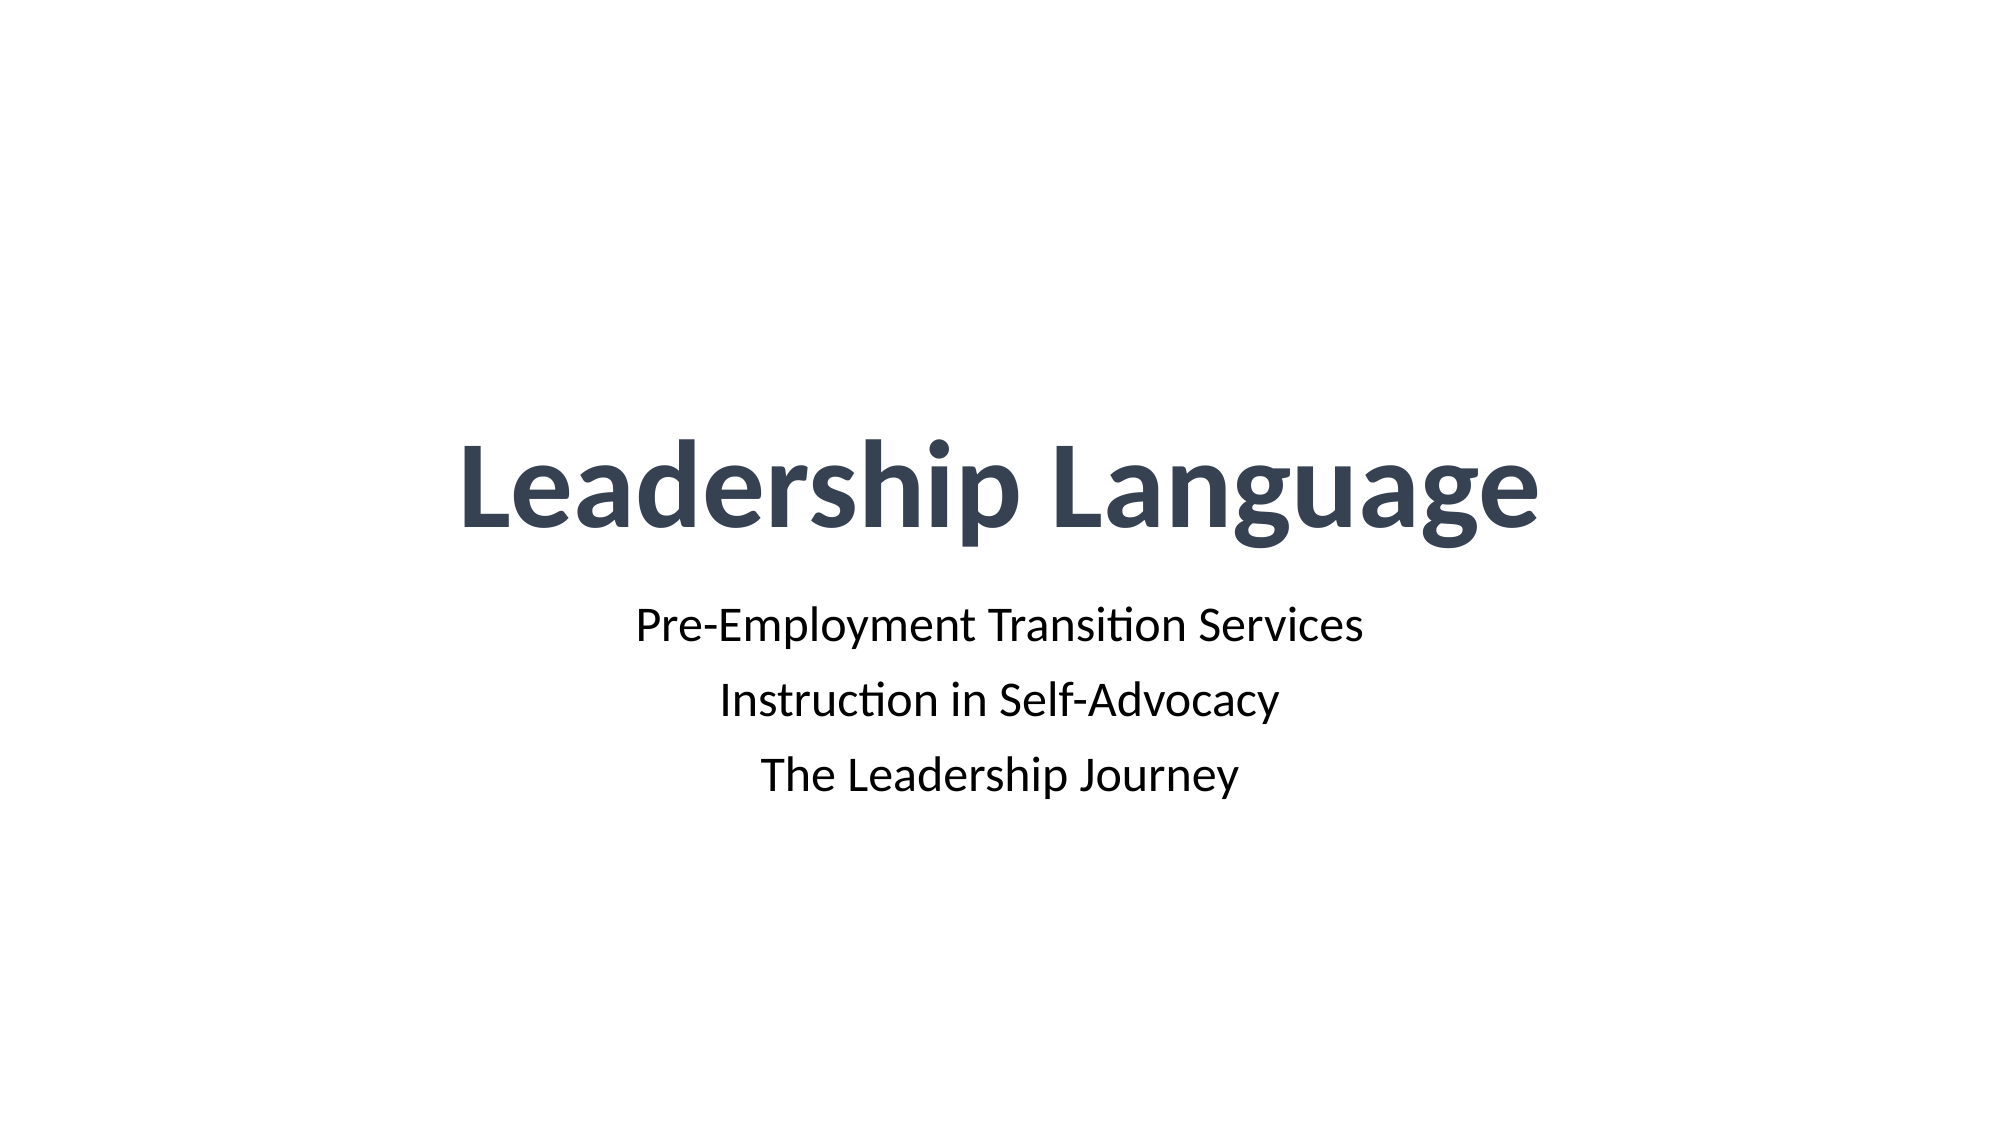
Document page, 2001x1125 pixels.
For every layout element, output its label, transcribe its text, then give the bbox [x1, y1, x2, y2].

title Leadership Language [249, 170, 1750, 563]
subtitle Pre-Employment Transition Services Instruction in Self-Advocacy The Leadership Journey [249, 590, 1750, 863]
